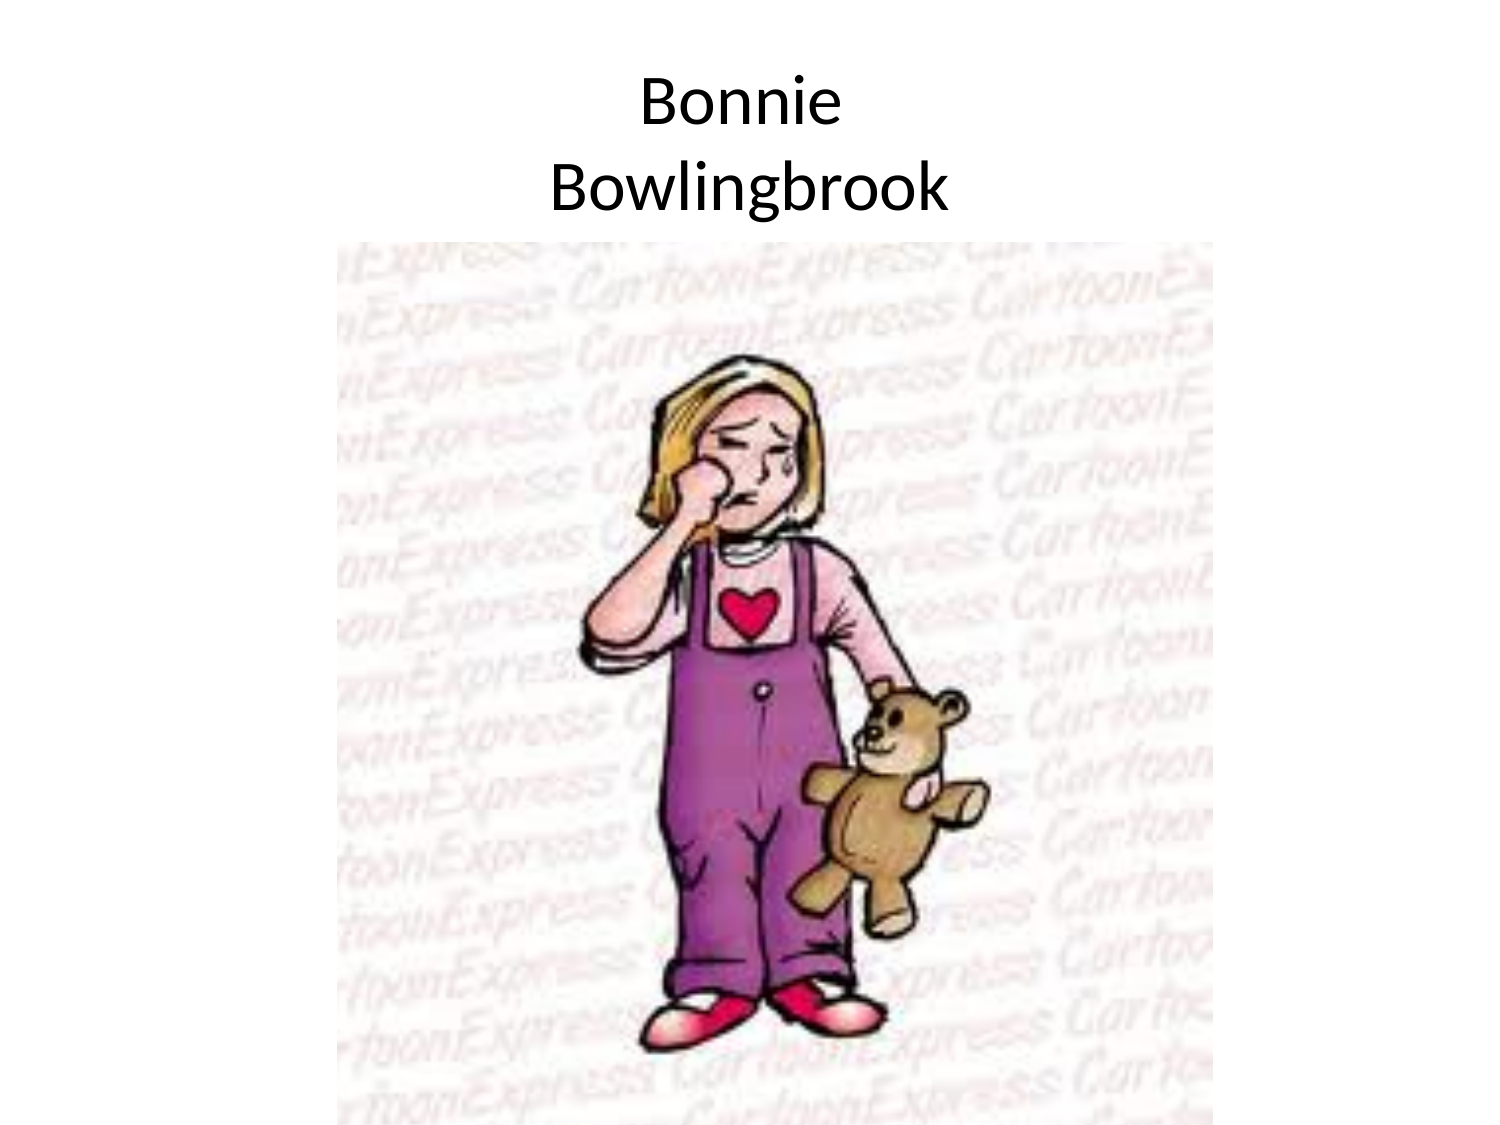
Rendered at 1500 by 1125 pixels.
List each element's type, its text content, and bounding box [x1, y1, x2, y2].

title Bonnie Bowlingbrook [75, 45, 1425, 233]
picture [337, 242, 1213, 1125]
